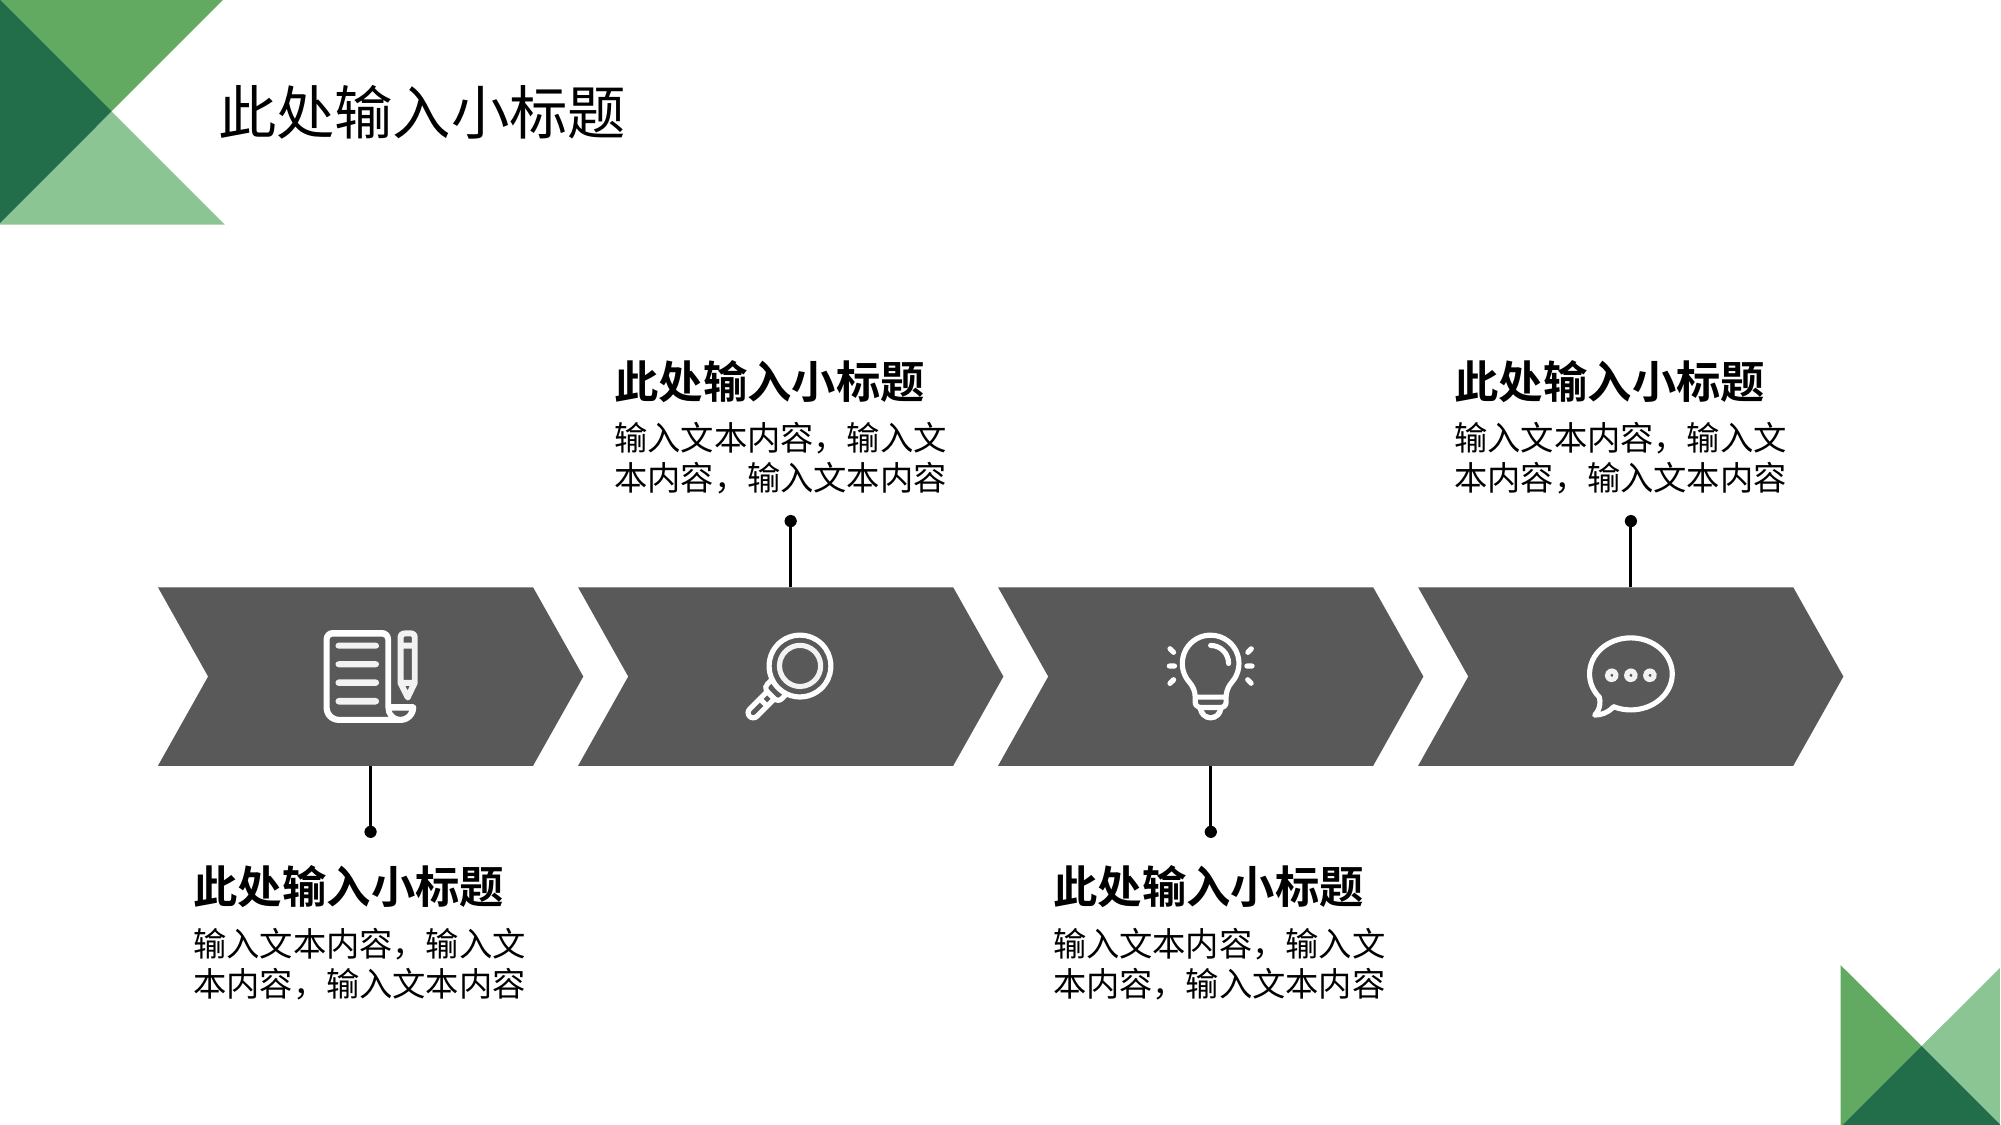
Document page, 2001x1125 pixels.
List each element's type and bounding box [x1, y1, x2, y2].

text_box [0, 0, 2000, 1125]
